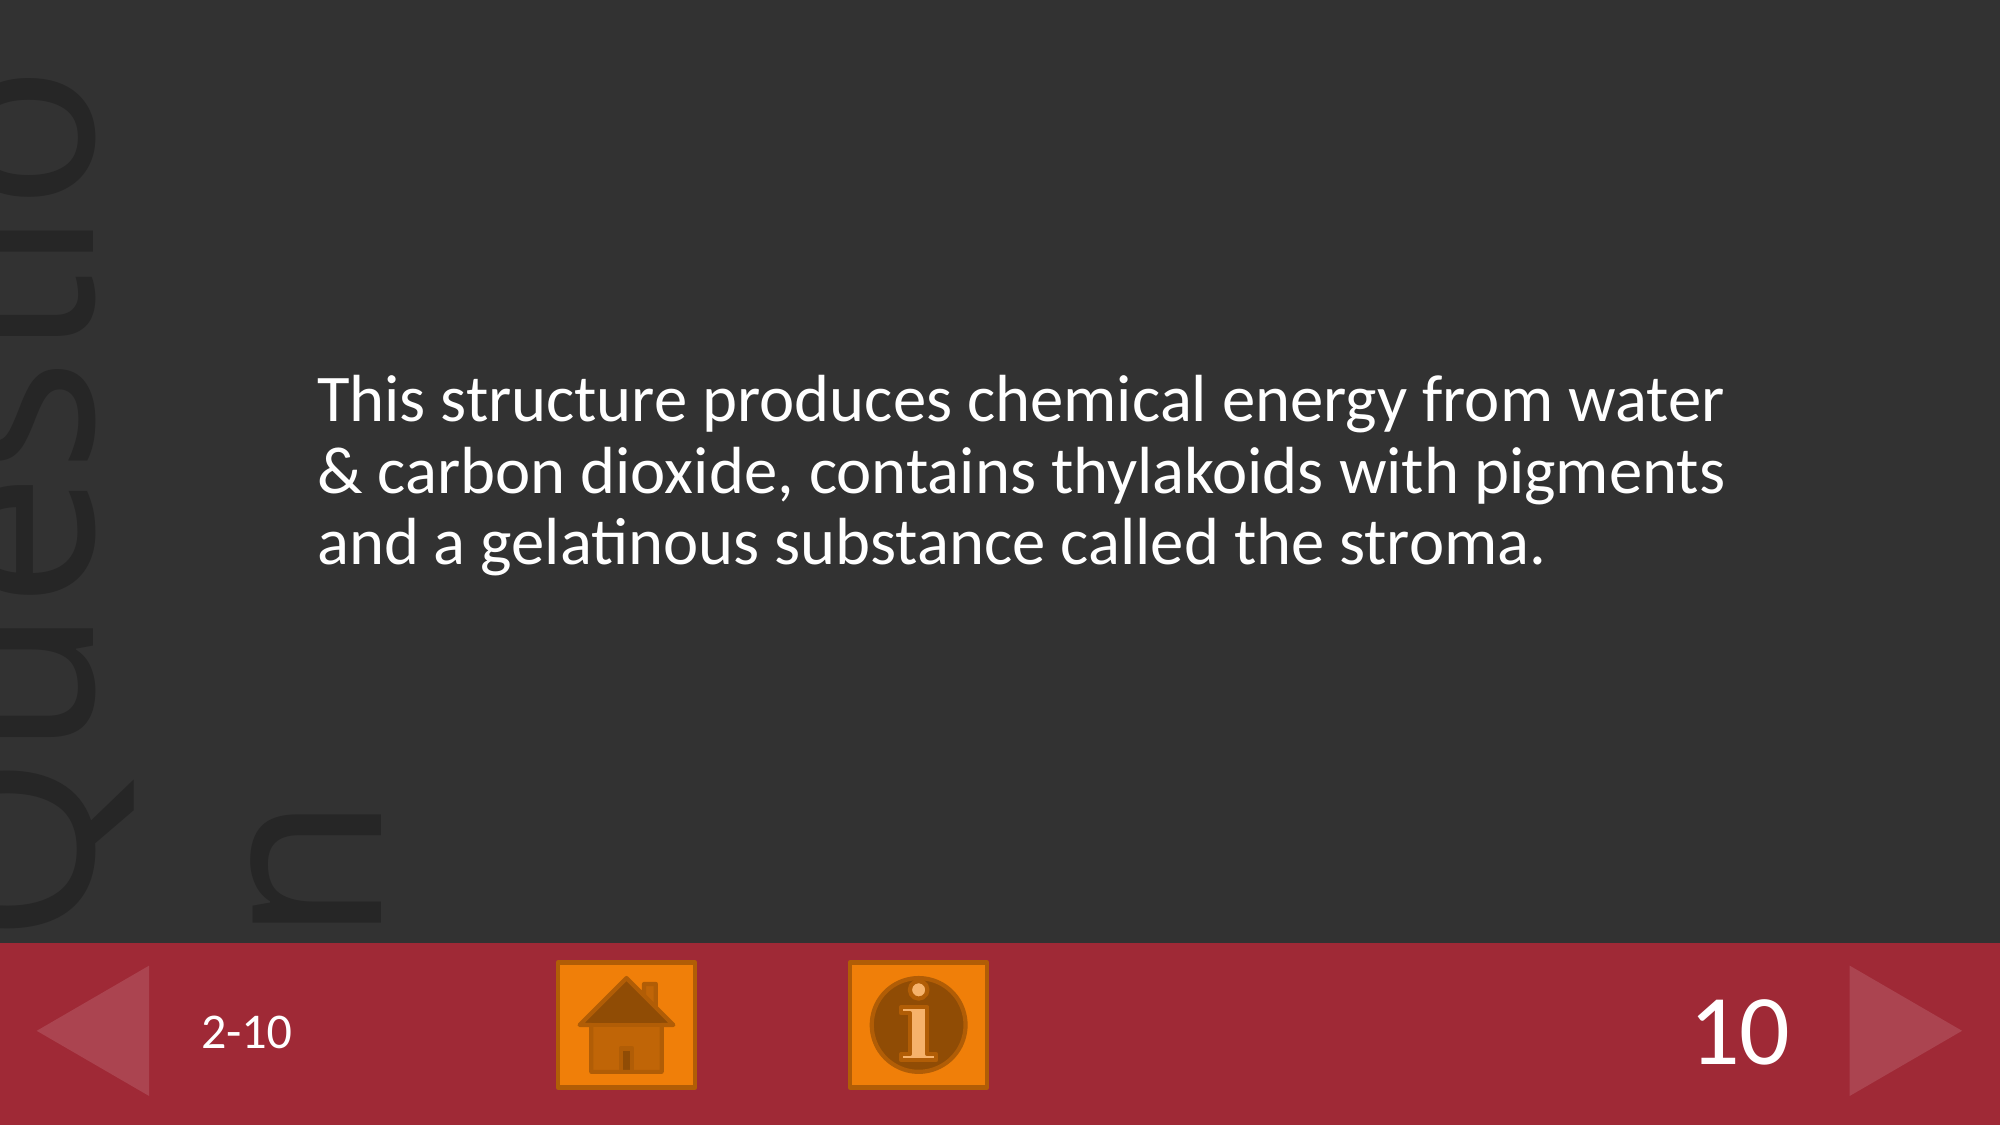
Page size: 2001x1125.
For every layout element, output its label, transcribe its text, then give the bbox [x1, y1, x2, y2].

text_box [556, 960, 697, 1090]
title 2-10 [185, 967, 1494, 1097]
list This structure produces chemical energy from water & carbon dioxide, contains thylakoids with pigments and a gelatinous substance called the stroma. [302, 307, 1760, 636]
text_box [848, 960, 989, 1090]
list 10 [1494, 967, 1806, 1097]
